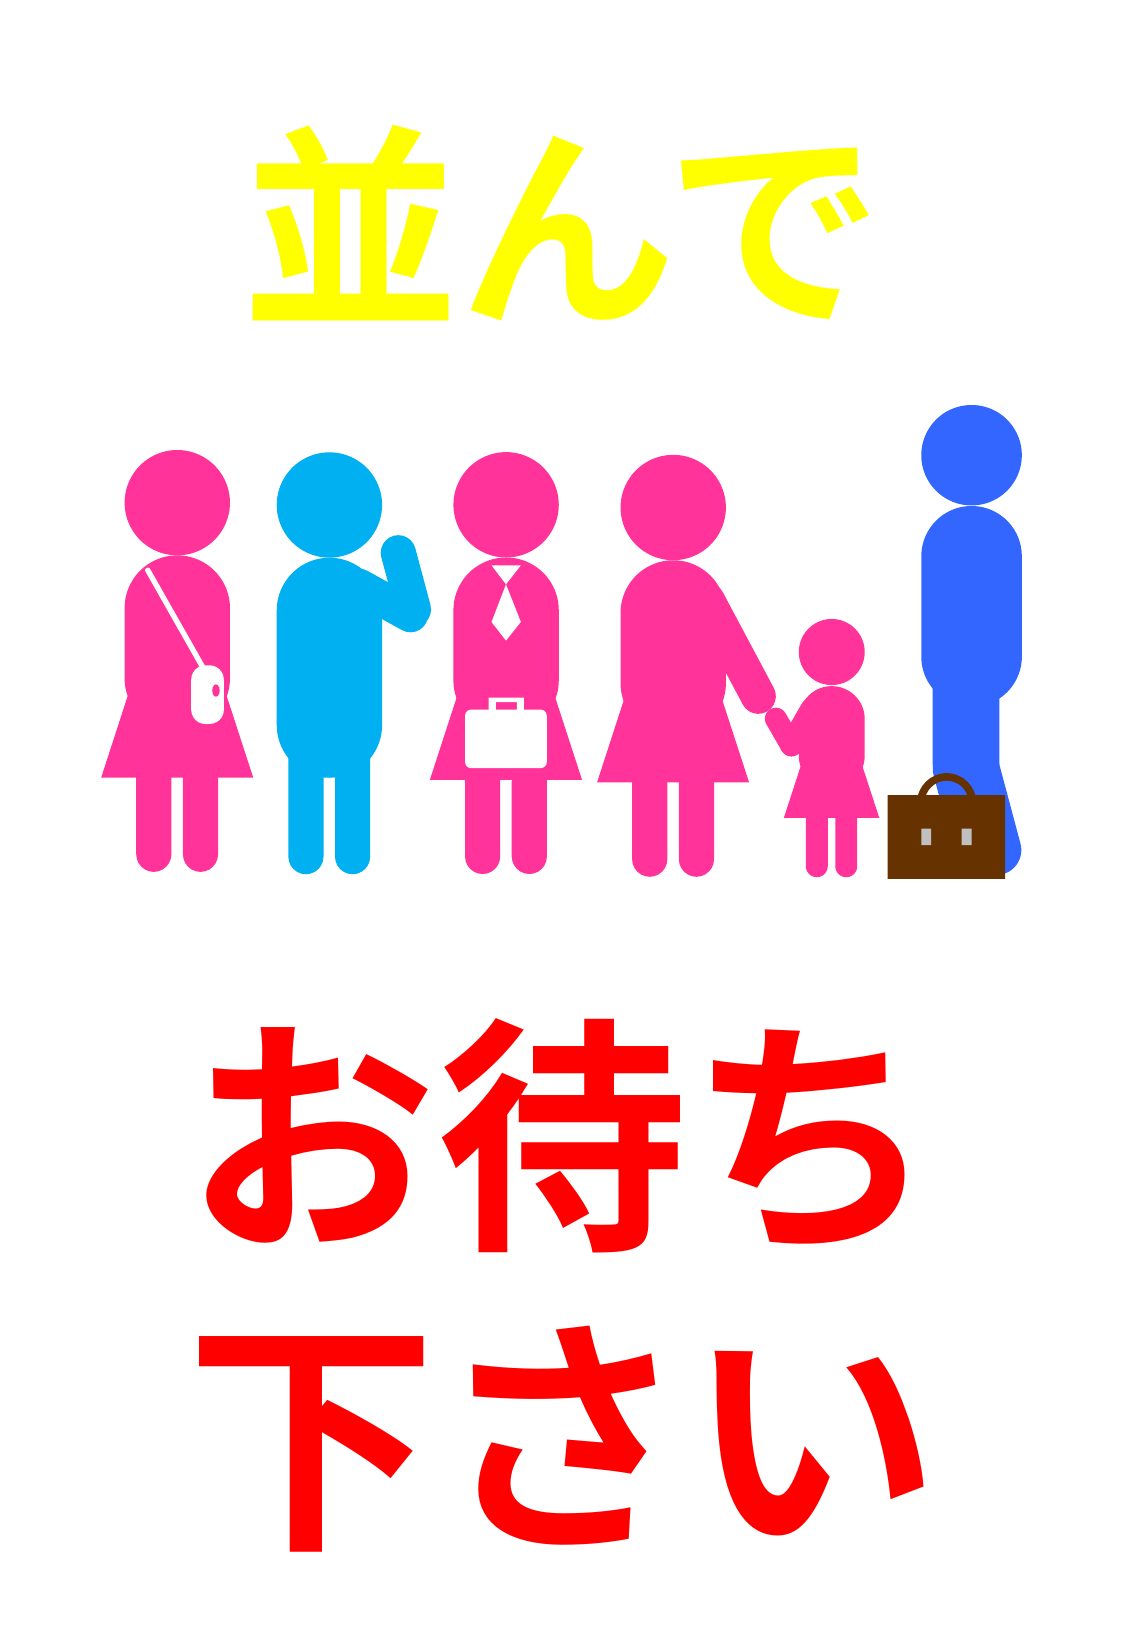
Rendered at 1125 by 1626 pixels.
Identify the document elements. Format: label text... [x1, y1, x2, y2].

text_box お待ち 下さい [1, 972, 1125, 1588]
text_box 並んで [1, 85, 1125, 361]
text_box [100, 404, 1023, 880]
